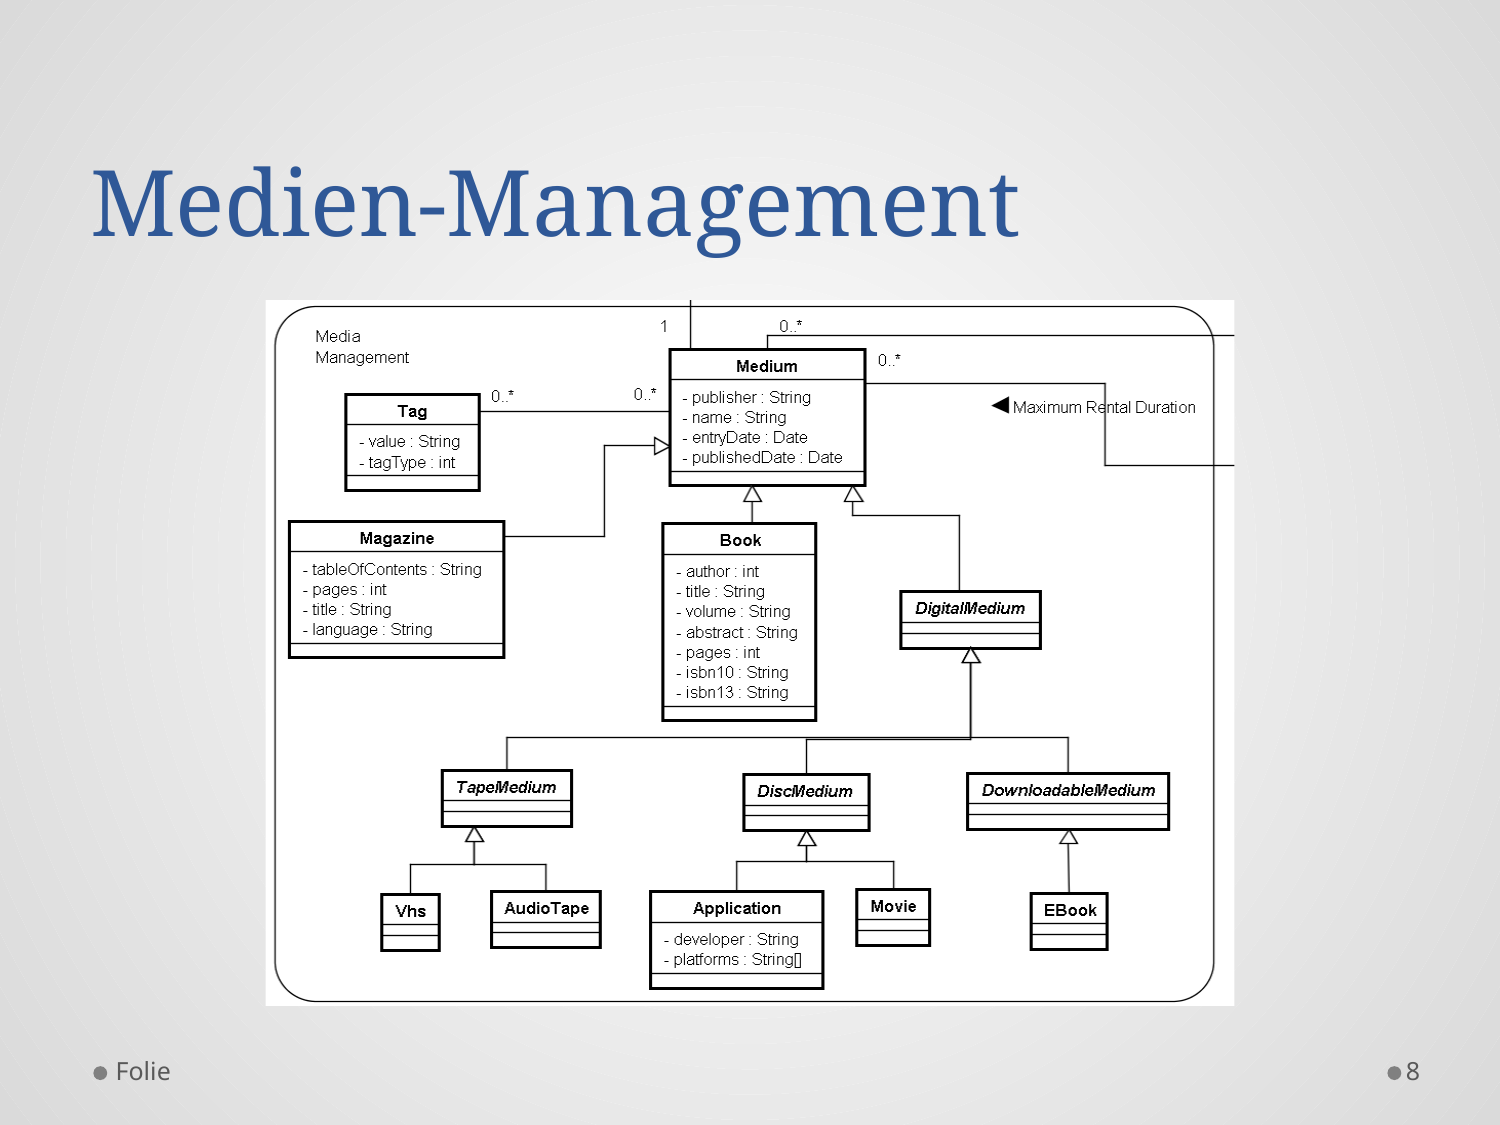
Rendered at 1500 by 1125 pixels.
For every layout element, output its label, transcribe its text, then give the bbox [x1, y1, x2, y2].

footer Folie [108, 1042, 576, 1103]
picture [265, 300, 1235, 1006]
title Medien-Management [75, 0, 1425, 263]
slide_number 8 [1401, 1042, 1494, 1103]
